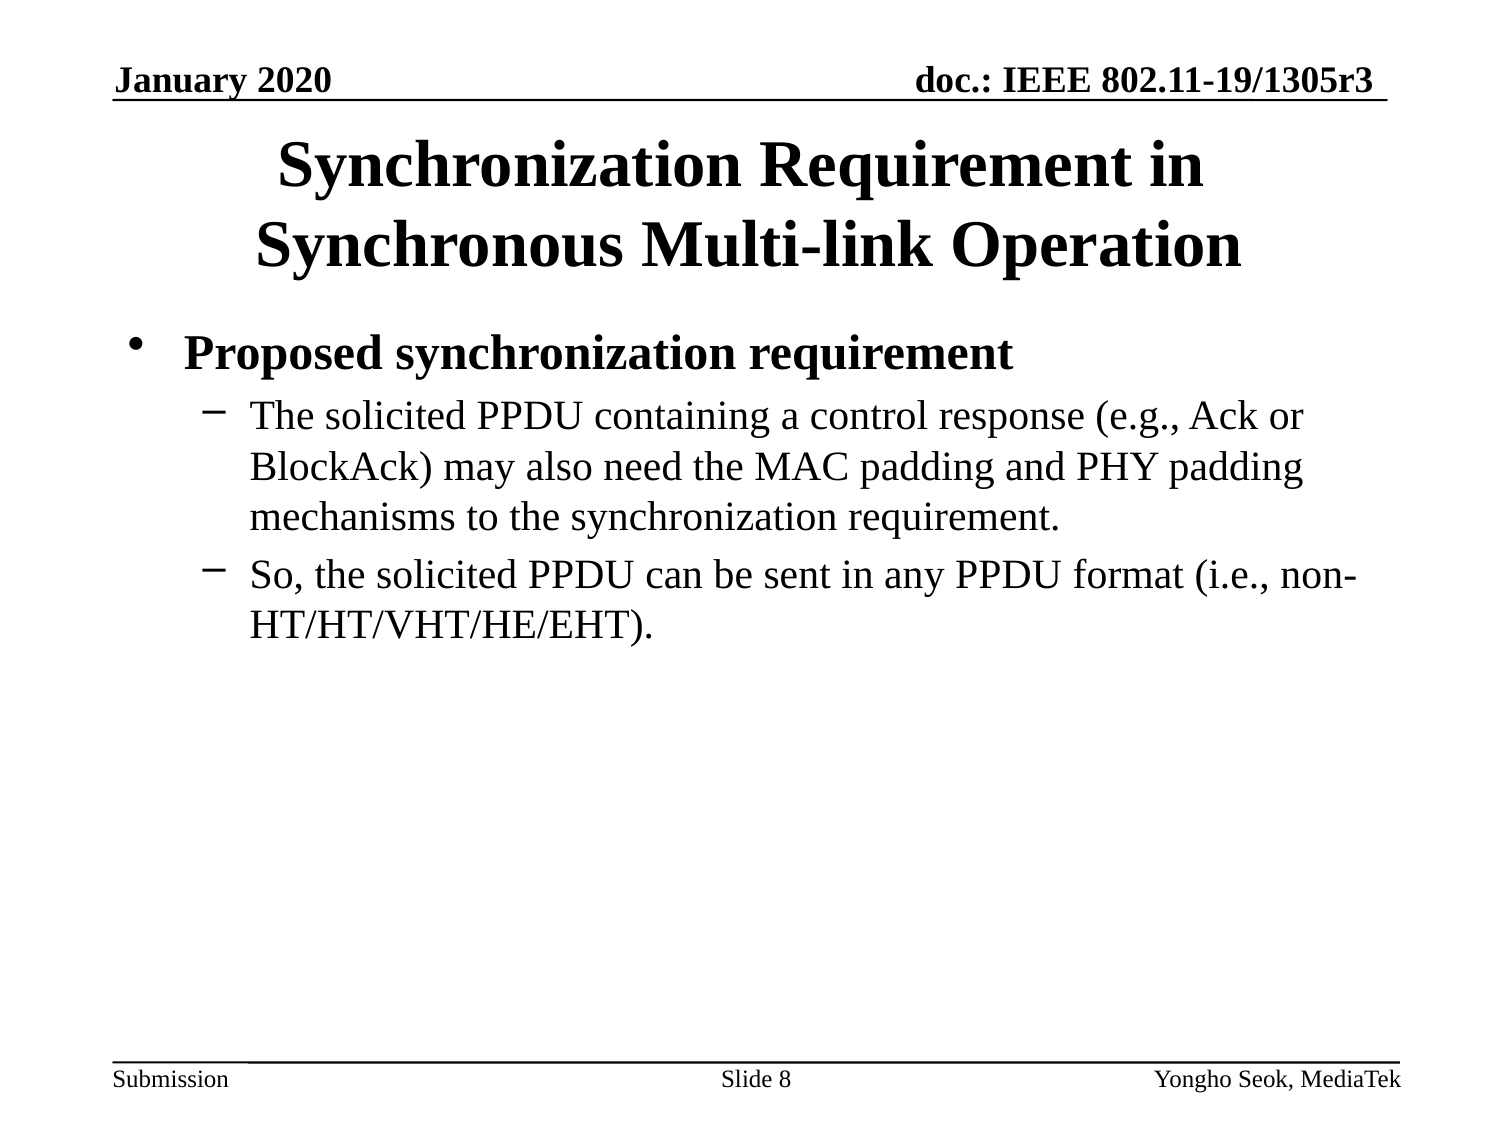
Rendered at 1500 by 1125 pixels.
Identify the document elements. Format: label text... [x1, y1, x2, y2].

slide_number Slide 8 [712, 1061, 800, 1093]
title Synchronization Requirement in Synchronous Multi-link Operation [0, 112, 1500, 288]
list Proposed synchronization requirement The solicited PPDU containing a control response (e.g., Ack or BlockAck) may also need the MAC padding and PHY padding mechanisms to the synchronization requirement. So, the solicited PPDU can be sent in any PPDU format (i.e., non-HT/HT/VHT/HE/EHT). [112, 312, 1388, 988]
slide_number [114, 54, 335, 101]
footer Yongho Seok, MediaTek [1150, 1061, 1402, 1093]
